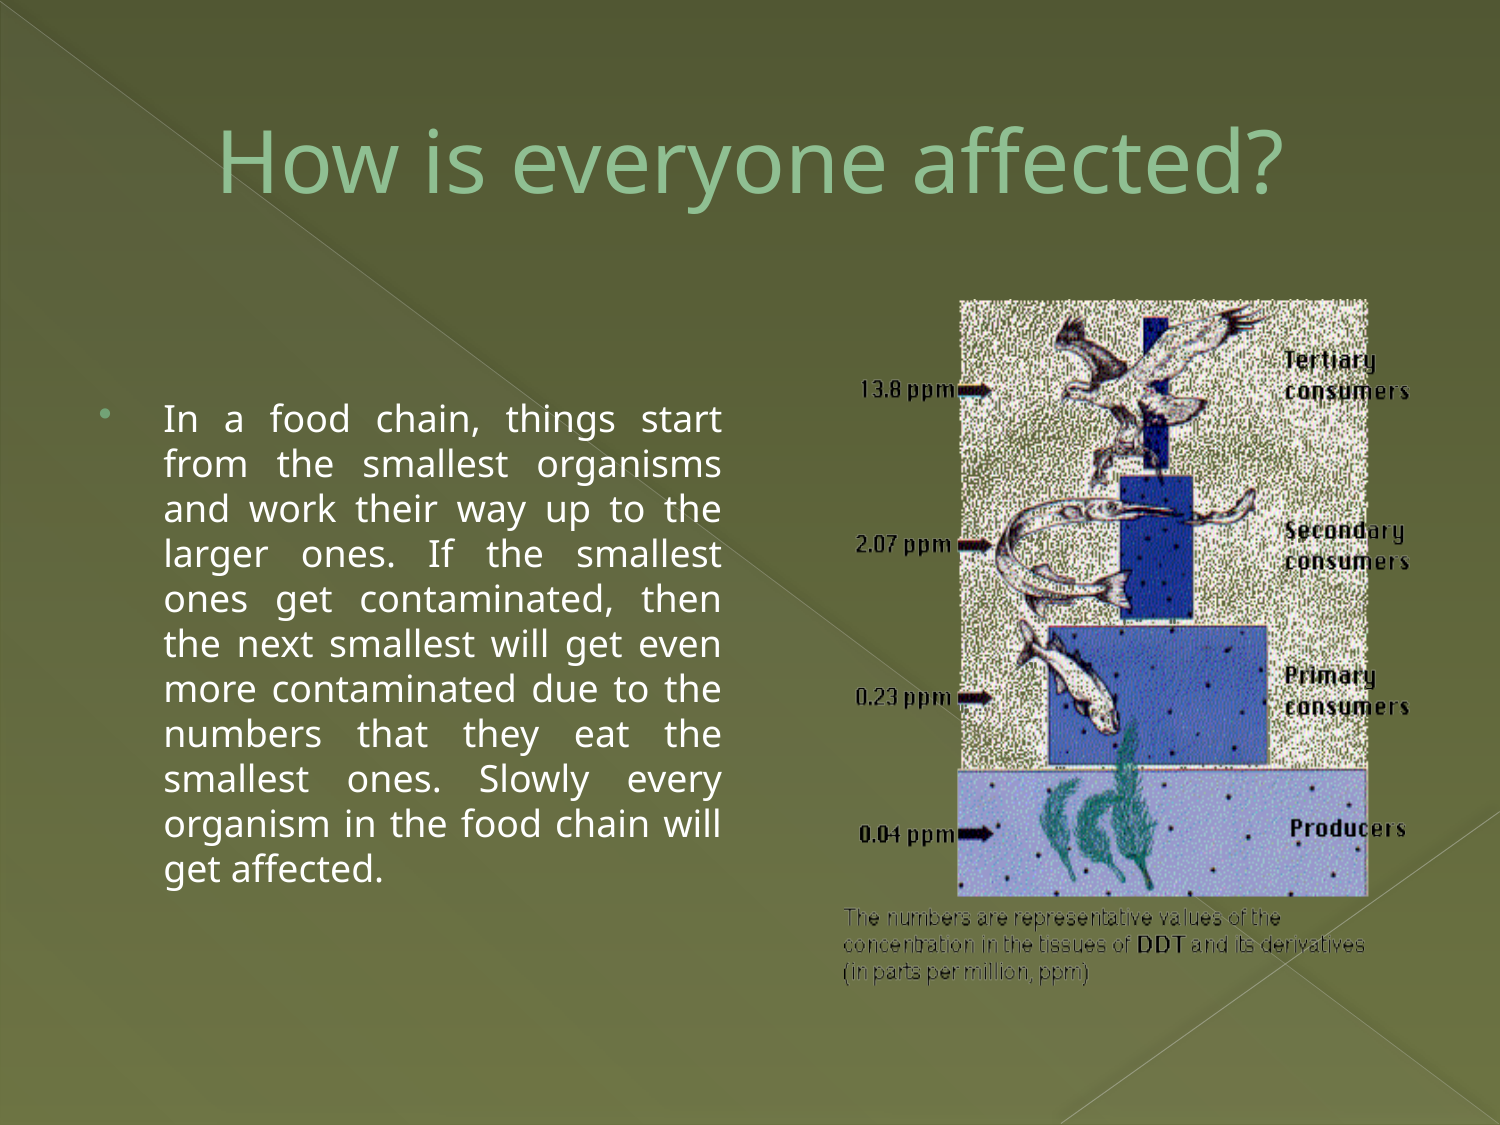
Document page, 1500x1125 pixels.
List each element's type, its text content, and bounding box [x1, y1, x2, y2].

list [844, 299, 1413, 988]
title How is everyone affected? [75, 43, 1425, 274]
list In a food chain, things start from the smallest organisms and work their way up to the larger ones. If the smallest ones get contaminated, then the next smallest will get even more contaminated due to the numbers that they eat the smallest ones. Slowly every organism in the food chain will get affected. [75, 282, 738, 1025]
